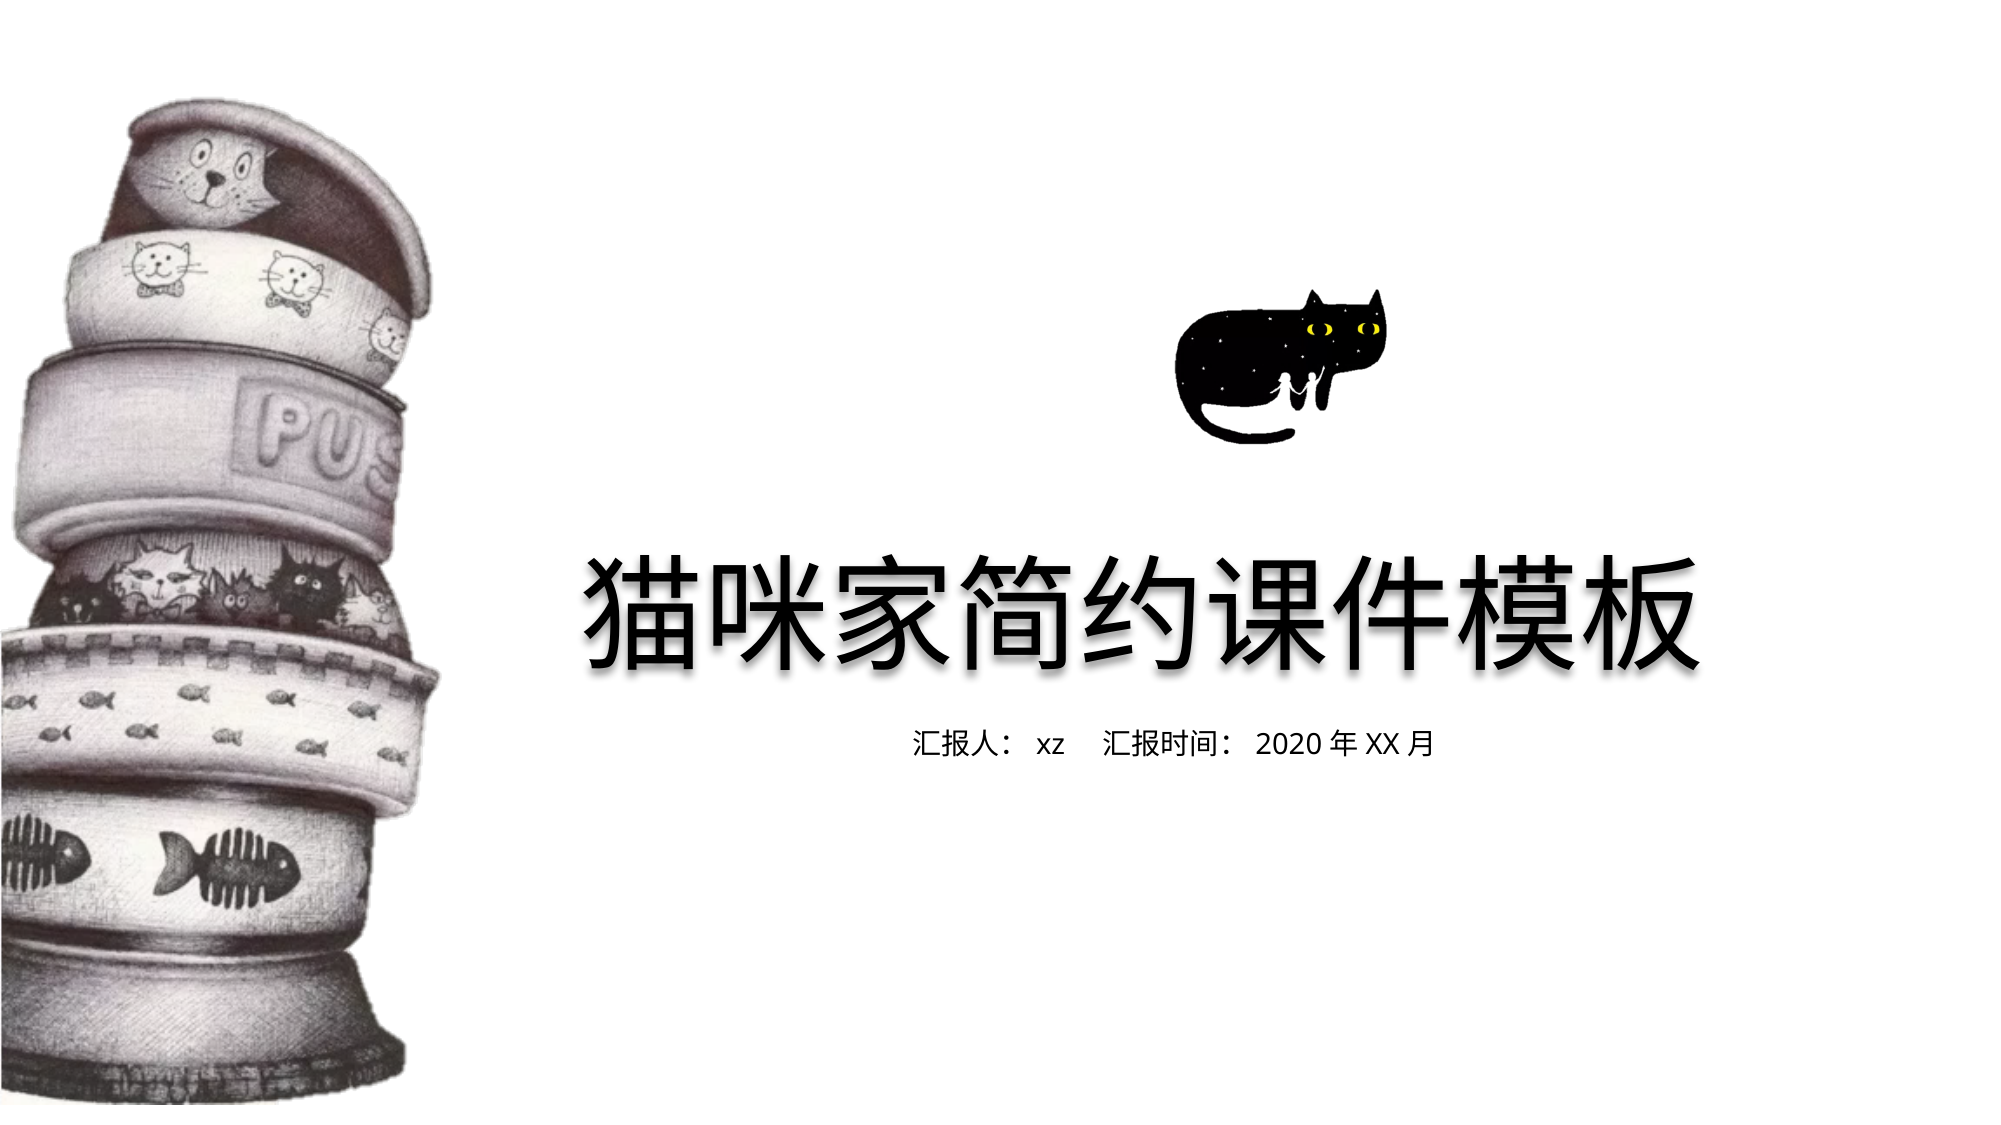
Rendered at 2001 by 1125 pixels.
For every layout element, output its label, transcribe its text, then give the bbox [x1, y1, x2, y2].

picture [0, 93, 478, 1105]
picture [1146, 258, 1430, 459]
text_box 汇报人：xz 汇报时间：2020年XX月 [566, 700, 1452, 768]
text_box 猫咪家简约课件模板 [478, 527, 1720, 693]
